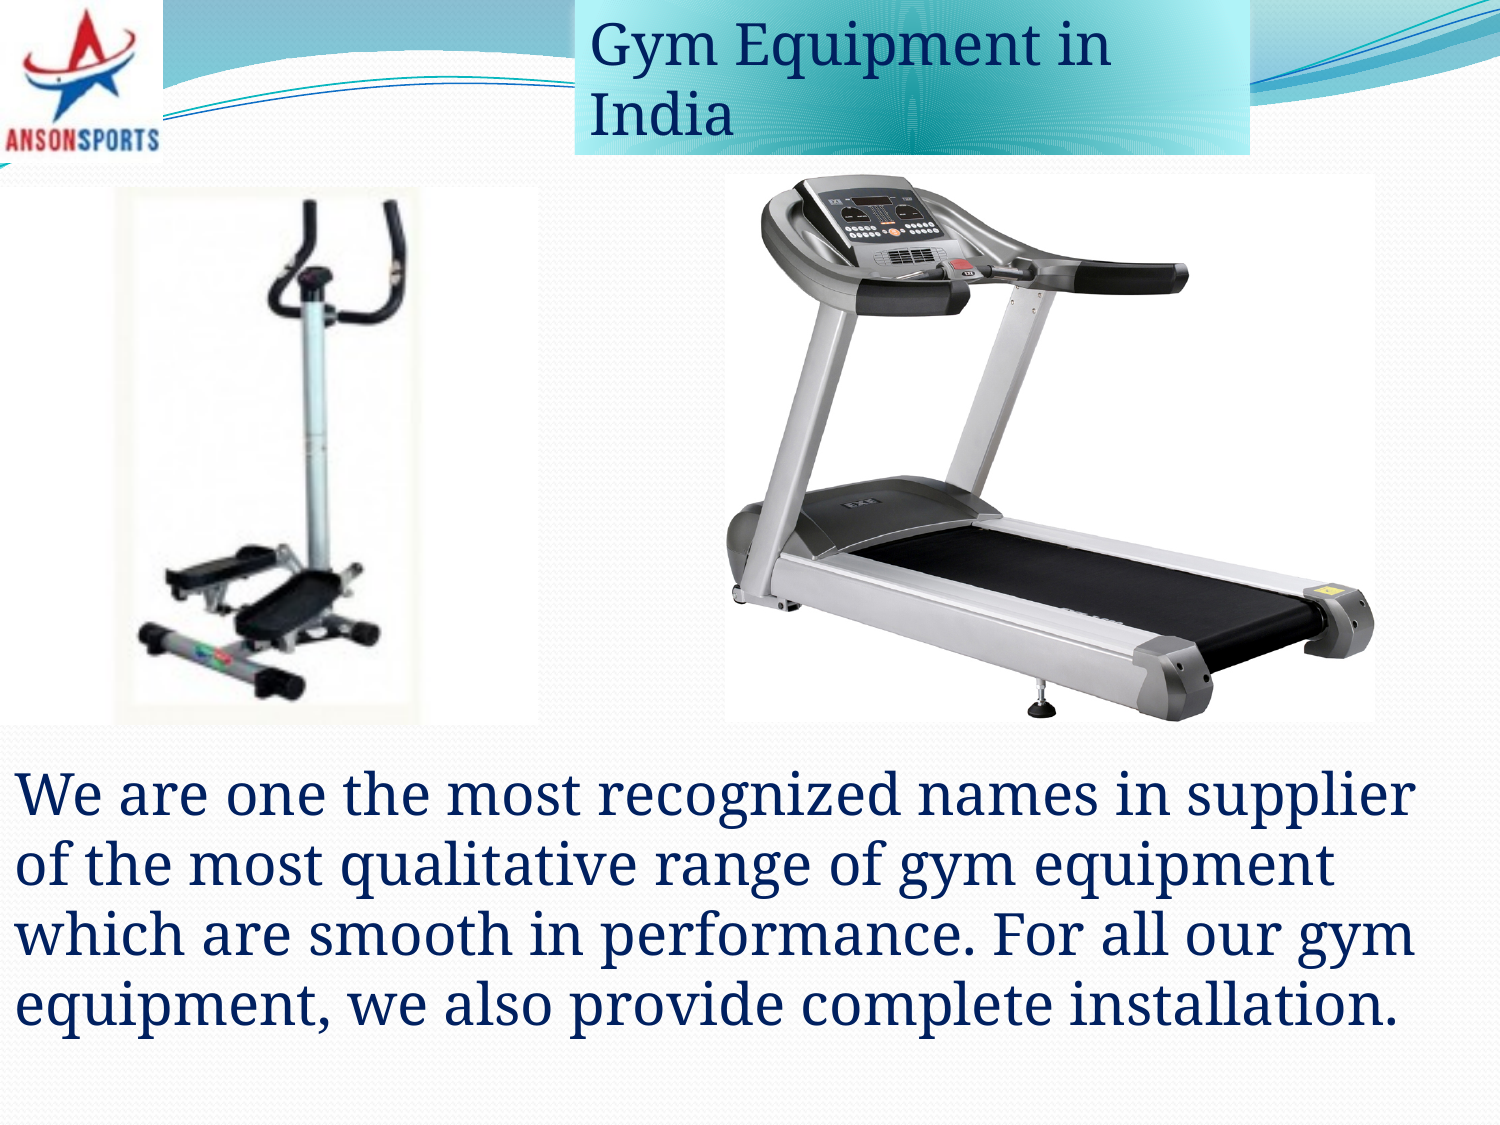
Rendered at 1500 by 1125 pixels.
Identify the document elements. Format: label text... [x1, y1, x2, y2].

text_box Gym Equipment in India [574, 0, 1250, 155]
picture [0, 0, 163, 163]
text_box We are one the most recognized names in supplier of the most qualitative range of gym equipment which are smooth in performance. For all our gym equipment, we also provide complete installation. [0, 750, 1500, 1115]
picture [724, 174, 1376, 722]
picture [0, 187, 538, 726]
